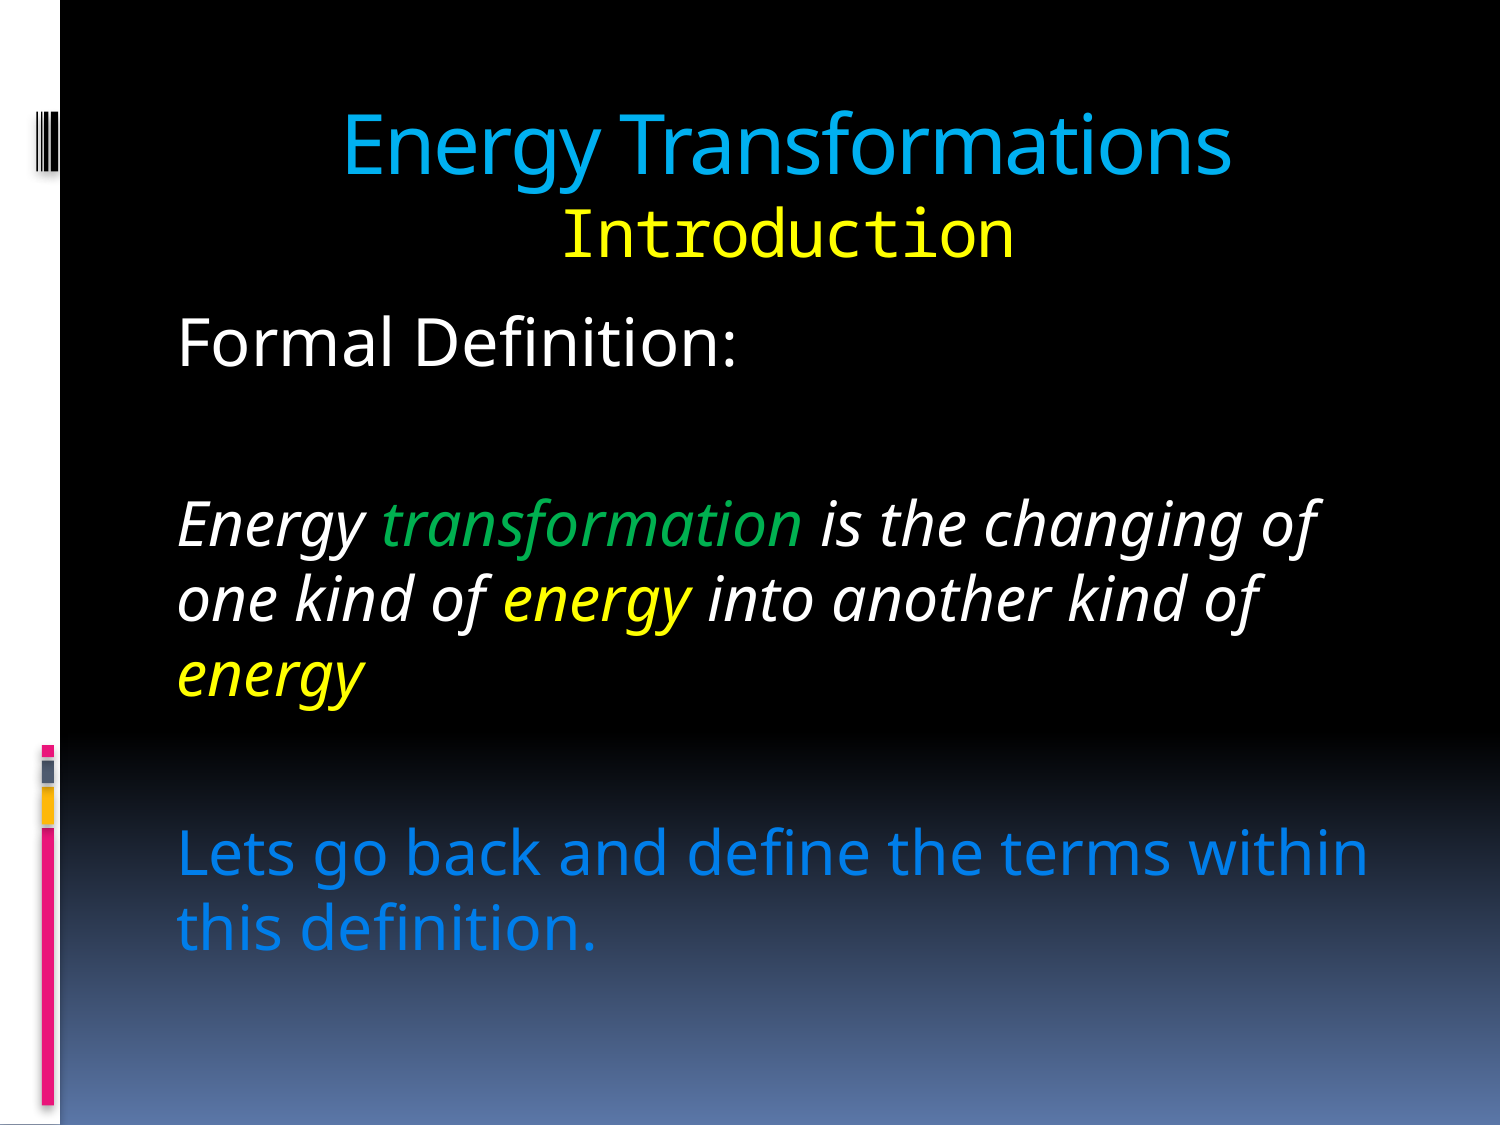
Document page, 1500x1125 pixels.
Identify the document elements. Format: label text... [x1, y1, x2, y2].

list Formal Definition: Energy transformation is the changing of one kind of energy into another kind of energy Lets go back and define the terms within this definition. [150, 292, 1425, 1043]
title Energy Transformations Introduction [150, 83, 1425, 234]
